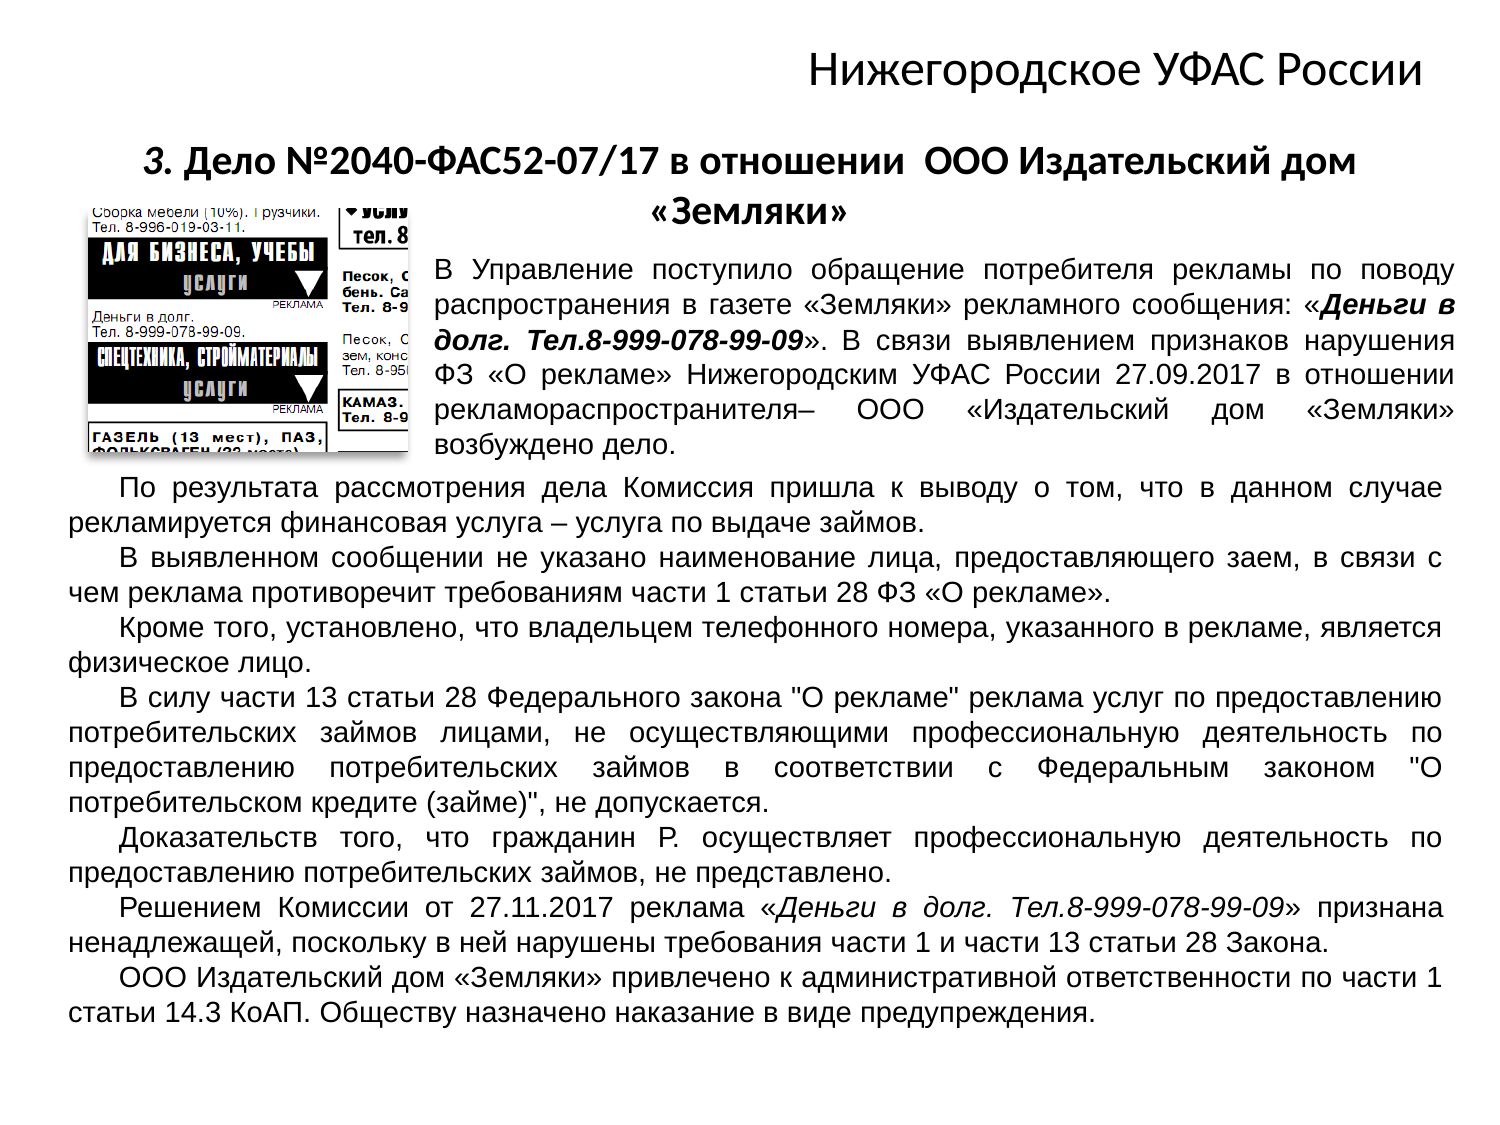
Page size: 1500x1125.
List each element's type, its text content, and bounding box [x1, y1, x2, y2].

title Нижегородское УФАС России [88, 19, 1439, 112]
picture [88, 207, 408, 452]
text_box 3. Дело №2040-ФАС52-07/17 в отношении ООО Издательский дом «Земляки» [112, 125, 1388, 241]
text_box По результата рассмотрения дела Комиссия пришла к выводу о том, что в данном случае рекламируется финансовая услуга – услуга по выдаче займов. В выявленном сообщении не указано наименование лица, предоставляющего заем, в связи с чем реклама противоречит требованиям части 1 статьи 28 ФЗ «О рекламе». Кроме того, установлено, что владельцем телефонного номера, указанного в рекламе, является физическое лицо. В силу части 13 статьи 28 Федерального закона "О рекламе" реклама услуг по предоставлению потребительских займов лицами, не осуществляющими профессиональную деятельность по предоставлению потребительских займов в соответствии с Федеральным законом "О потребительском кредите (займе)", не допускается. Доказательств того, что гражданин Р. осуществляет профессиональную деятельность по предоставлению потребительских займов, не представлено. Решением Комиссии от 27.11.2017 реклама «Деньги в долг. Тел.8-999-078-99-09» признана ненадлежащей, поскольку в ней нарушены требования части 1 и части 13 статьи 28 Закона. ООО Издательский дом «Земляки» привлечено к административной ответственности по части 1 статьи 14.3 КоАП. Обществу назначено наказание в виде предупреждения. [53, 461, 1459, 1125]
text_box В Управление поступило обращение потребителя рекламы по поводу распространения в газете «Земляки» рекламного сообщения: «Деньги в долг. Тел.8-999-078-99-09». В связи выявлением признаков нарушения ФЗ «О рекламе» Нижегородским УФАС России 27.09.2017 в отношении рекламораспространителя– ООО «Издательский дом «Земляки» возбуждено дело. [419, 243, 1471, 503]
